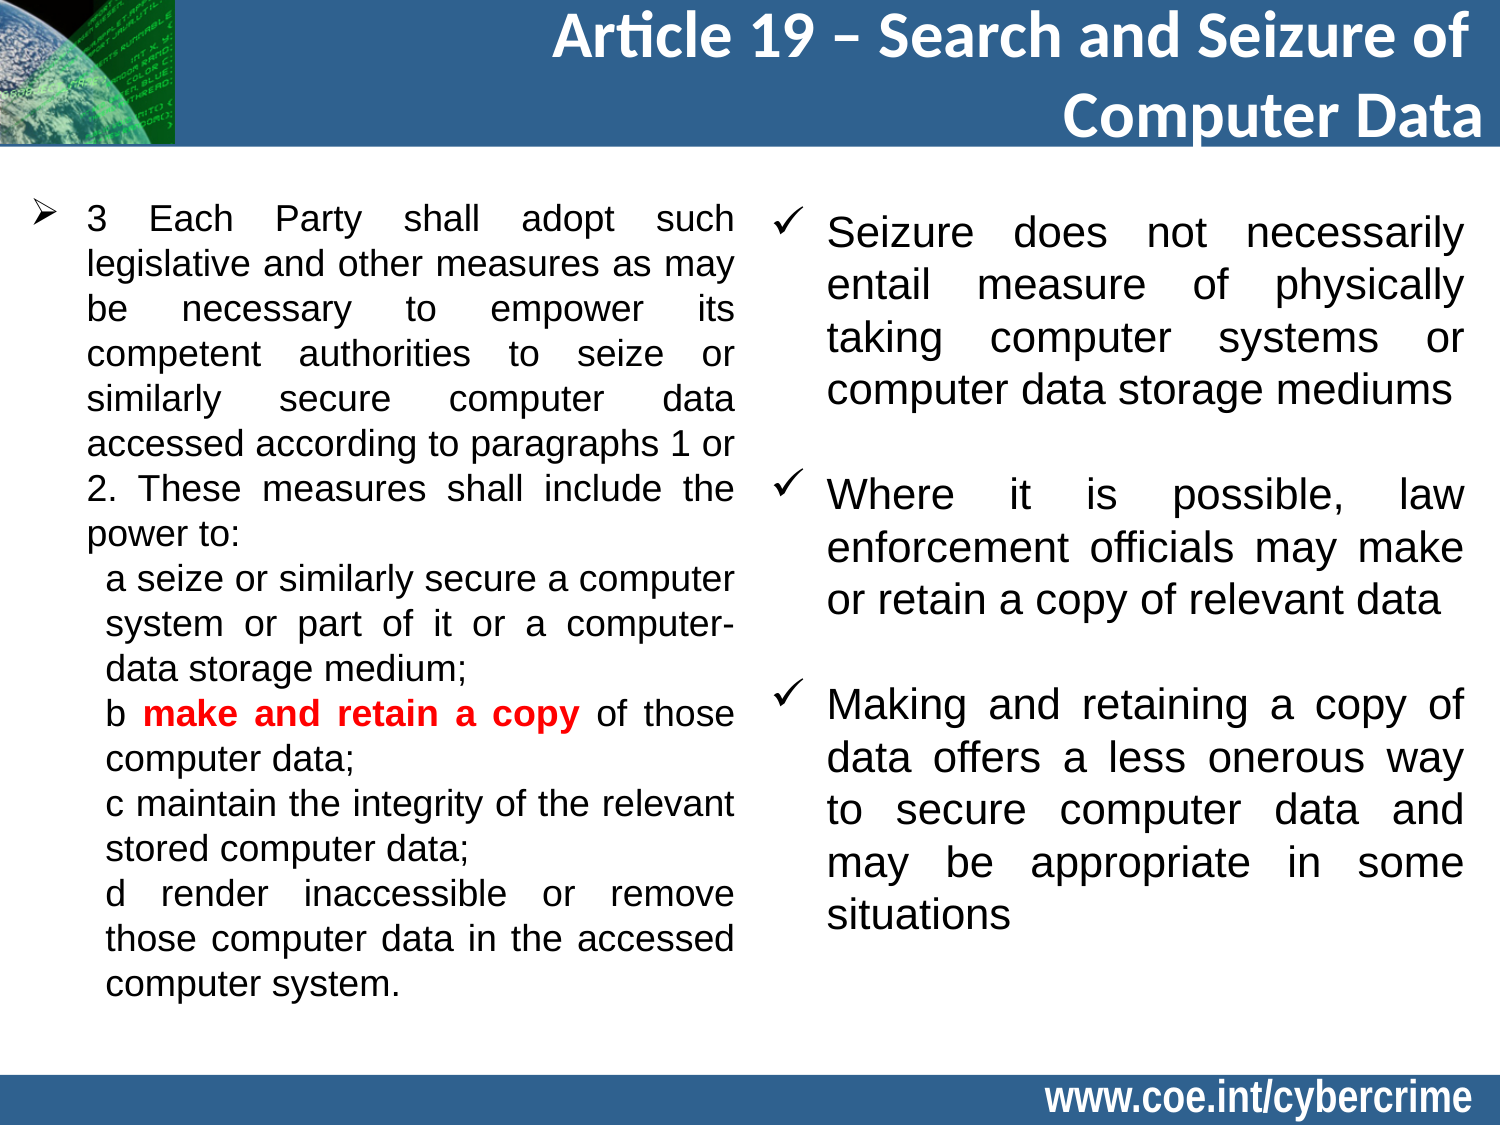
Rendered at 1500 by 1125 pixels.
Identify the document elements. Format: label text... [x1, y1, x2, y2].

text_box 3 Each Party shall adopt such legislative and other measures as may be necessary to empower its competent authorities to seize or similarly secure computer data accessed according to paragraphs 1 or 2. These measures shall include the power to: a seize or similarly secure a computer system or part of it or a computer-data storage medium; b make and retain a copy of those computer data; c maintain the integrity of the relevant stored computer data; d render inaccessible or remove those computer data in the accessed computer system. [15, 186, 750, 1012]
text_box www.coe.int/cybercrime [1030, 1059, 1500, 1125]
text_box Seizure does not necessarily entail measure of physically taking computer systems or computer data storage mediums Where it is possible, law enforcement officials may make or retain a copy of relevant data Making and retaining a copy of data offers a less onerous way to secure computer data and may be appropriate in some situations [755, 196, 1480, 946]
text_box Article 19 – Search and Seizure of Computer Data [177, 0, 1500, 149]
text_box [0, 1073, 1030, 1125]
picture [0, 0, 175, 144]
